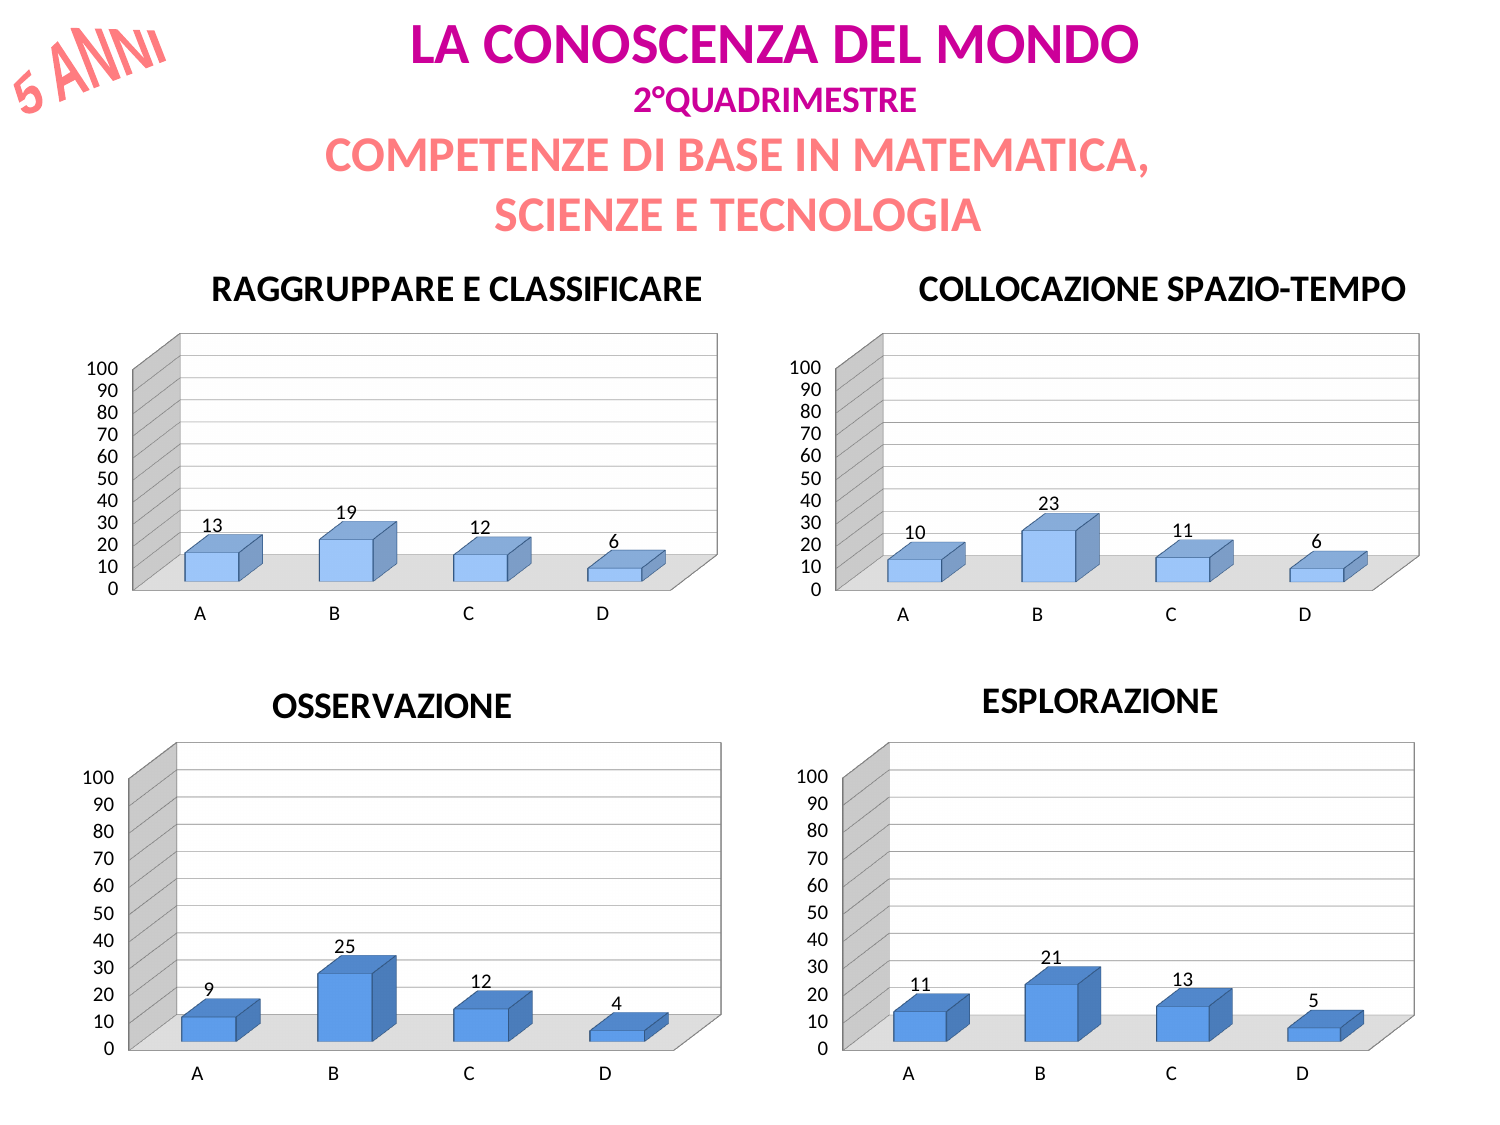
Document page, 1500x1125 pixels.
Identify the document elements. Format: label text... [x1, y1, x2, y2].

chart [64, 249, 739, 634]
chart [64, 656, 739, 1095]
text_box Competenze di base in matematica, scienze e tecnologia [277, 113, 1199, 249]
chart [775, 249, 1434, 634]
text_box LA CONOSCENZA DEL MONDO 2°QUADRIMESTRE [395, 0, 1156, 113]
chart [775, 656, 1436, 1095]
